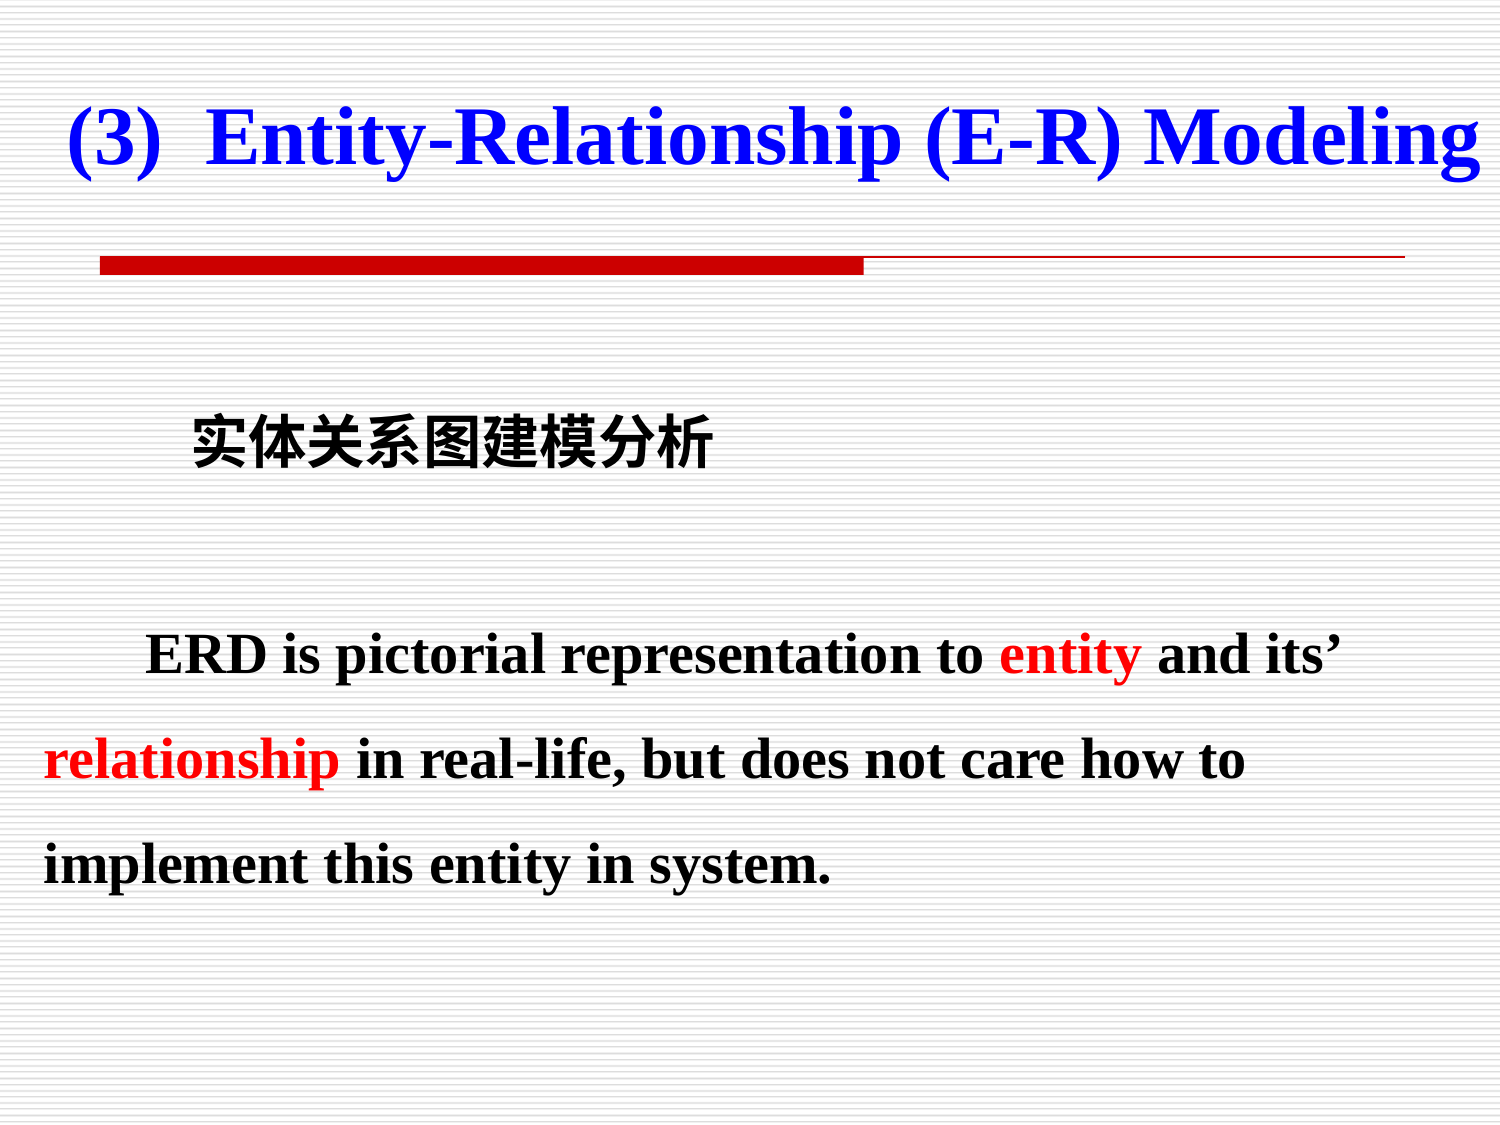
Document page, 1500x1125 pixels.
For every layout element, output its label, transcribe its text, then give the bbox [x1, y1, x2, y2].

text_box 实体关系图建模分析 ERD is pictorial representation to entity and its’ relationship in real-life, but does not care how to implement this entity in system. [29, 363, 1500, 903]
picture [0, 0, 1500, 1125]
text_box (3) Entity-Relationship (E-R) Modeling [51, 1, 1500, 189]
